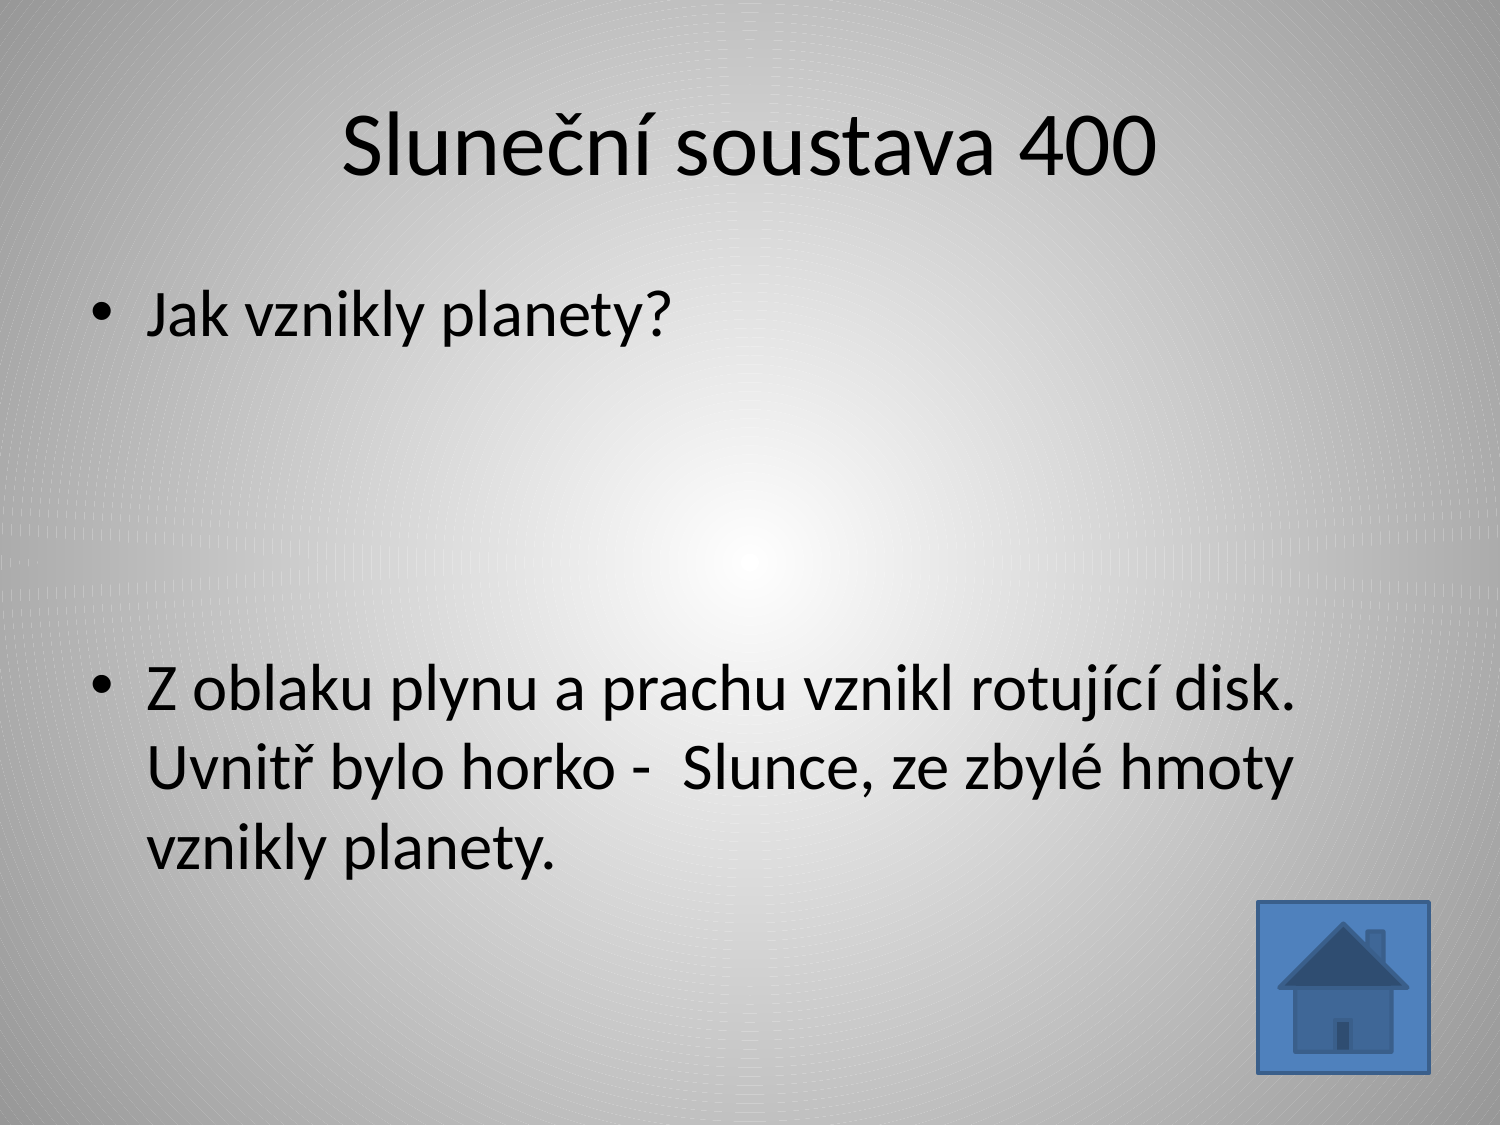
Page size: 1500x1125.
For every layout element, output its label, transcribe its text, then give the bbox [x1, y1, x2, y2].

text_box [1256, 900, 1431, 1075]
list Jak vznikly planety? Z oblaku plynu a prachu vznikl rotující disk. Uvnitř bylo horko - Slunce, ze zbylé hmoty vznikly planety. [75, 262, 1425, 1005]
title Sluneční soustava 400 [75, 45, 1425, 233]
